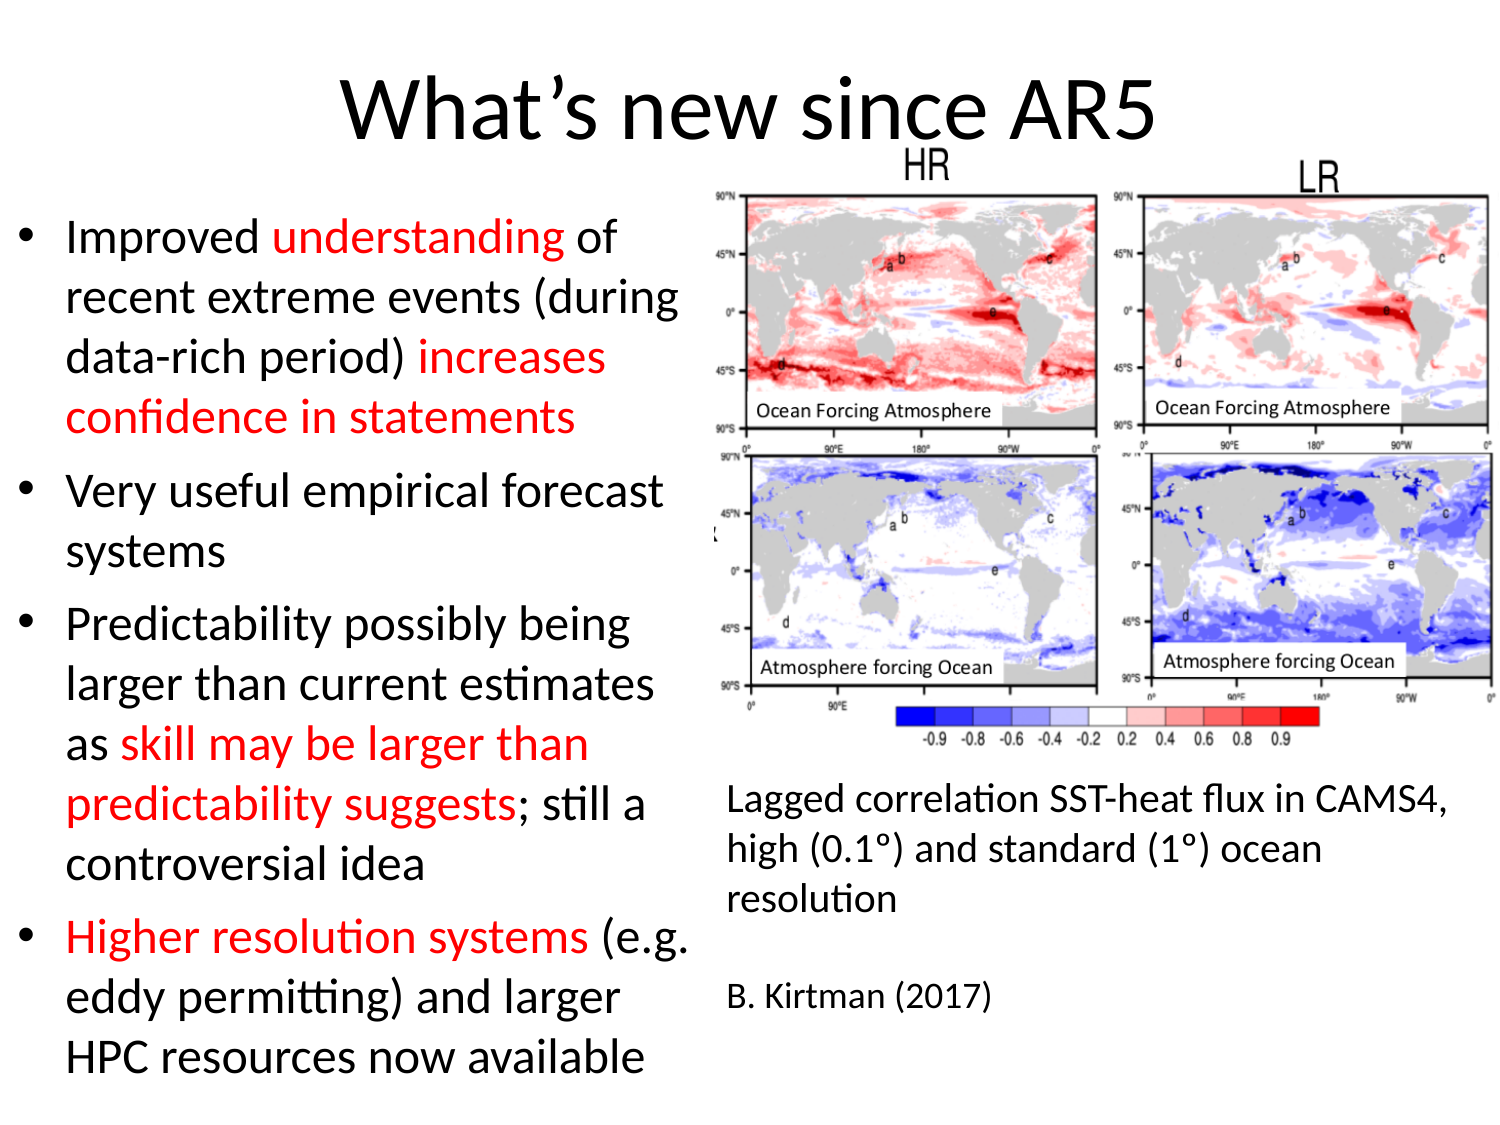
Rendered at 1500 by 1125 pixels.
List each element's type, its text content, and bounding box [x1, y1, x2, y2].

list Improved understanding of recent extreme events (during data-rich period) increases confidence in statements Very useful empirical forecast systems Predictability possibly being larger than current estimates as skill may be larger than predictability suggests; still a controversial idea Higher resolution systems (e.g. eddy permitting) and larger HPC resources now available [0, 196, 712, 1125]
picture [710, 136, 1500, 752]
text_box Lagged correlation SST-heat flux in CAMS4, high (0.1º) and standard (1º) ocean resolution B. Kirtman (2017) [711, 763, 1500, 1059]
text_box What’s new since AR5 [74, 45, 1425, 161]
